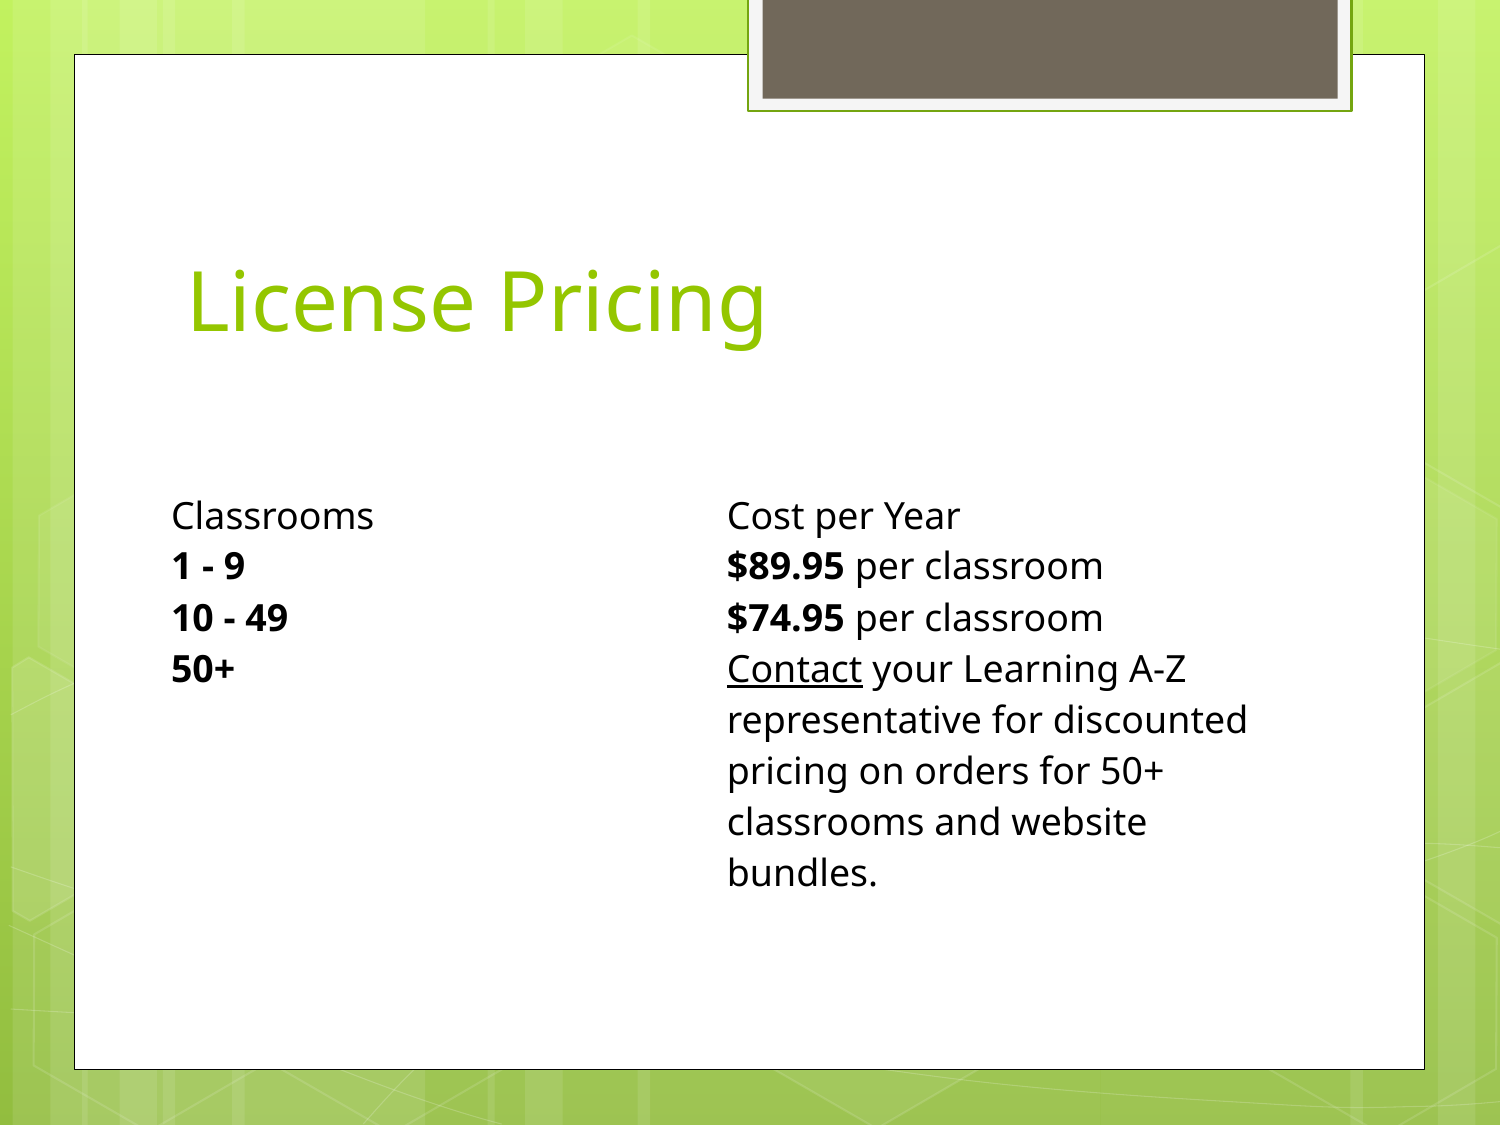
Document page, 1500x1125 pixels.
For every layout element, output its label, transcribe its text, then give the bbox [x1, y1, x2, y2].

table_header Classrooms [171, 489, 727, 540]
table_cell 1 - 9 [171, 540, 727, 591]
title License Pricing [171, 168, 1324, 357]
table_cell 50+ [171, 642, 727, 897]
table_cell 10 - 49 [171, 591, 727, 642]
table_header Cost per Year [727, 489, 1283, 540]
table_cell Contact your Learning A-Z representative for discounted pricing on orders for 50+ classrooms and website bundles. [727, 642, 1283, 897]
table_cell $89.95 per classroom [727, 540, 1283, 591]
table_cell $74.95 per classroom [727, 591, 1283, 642]
